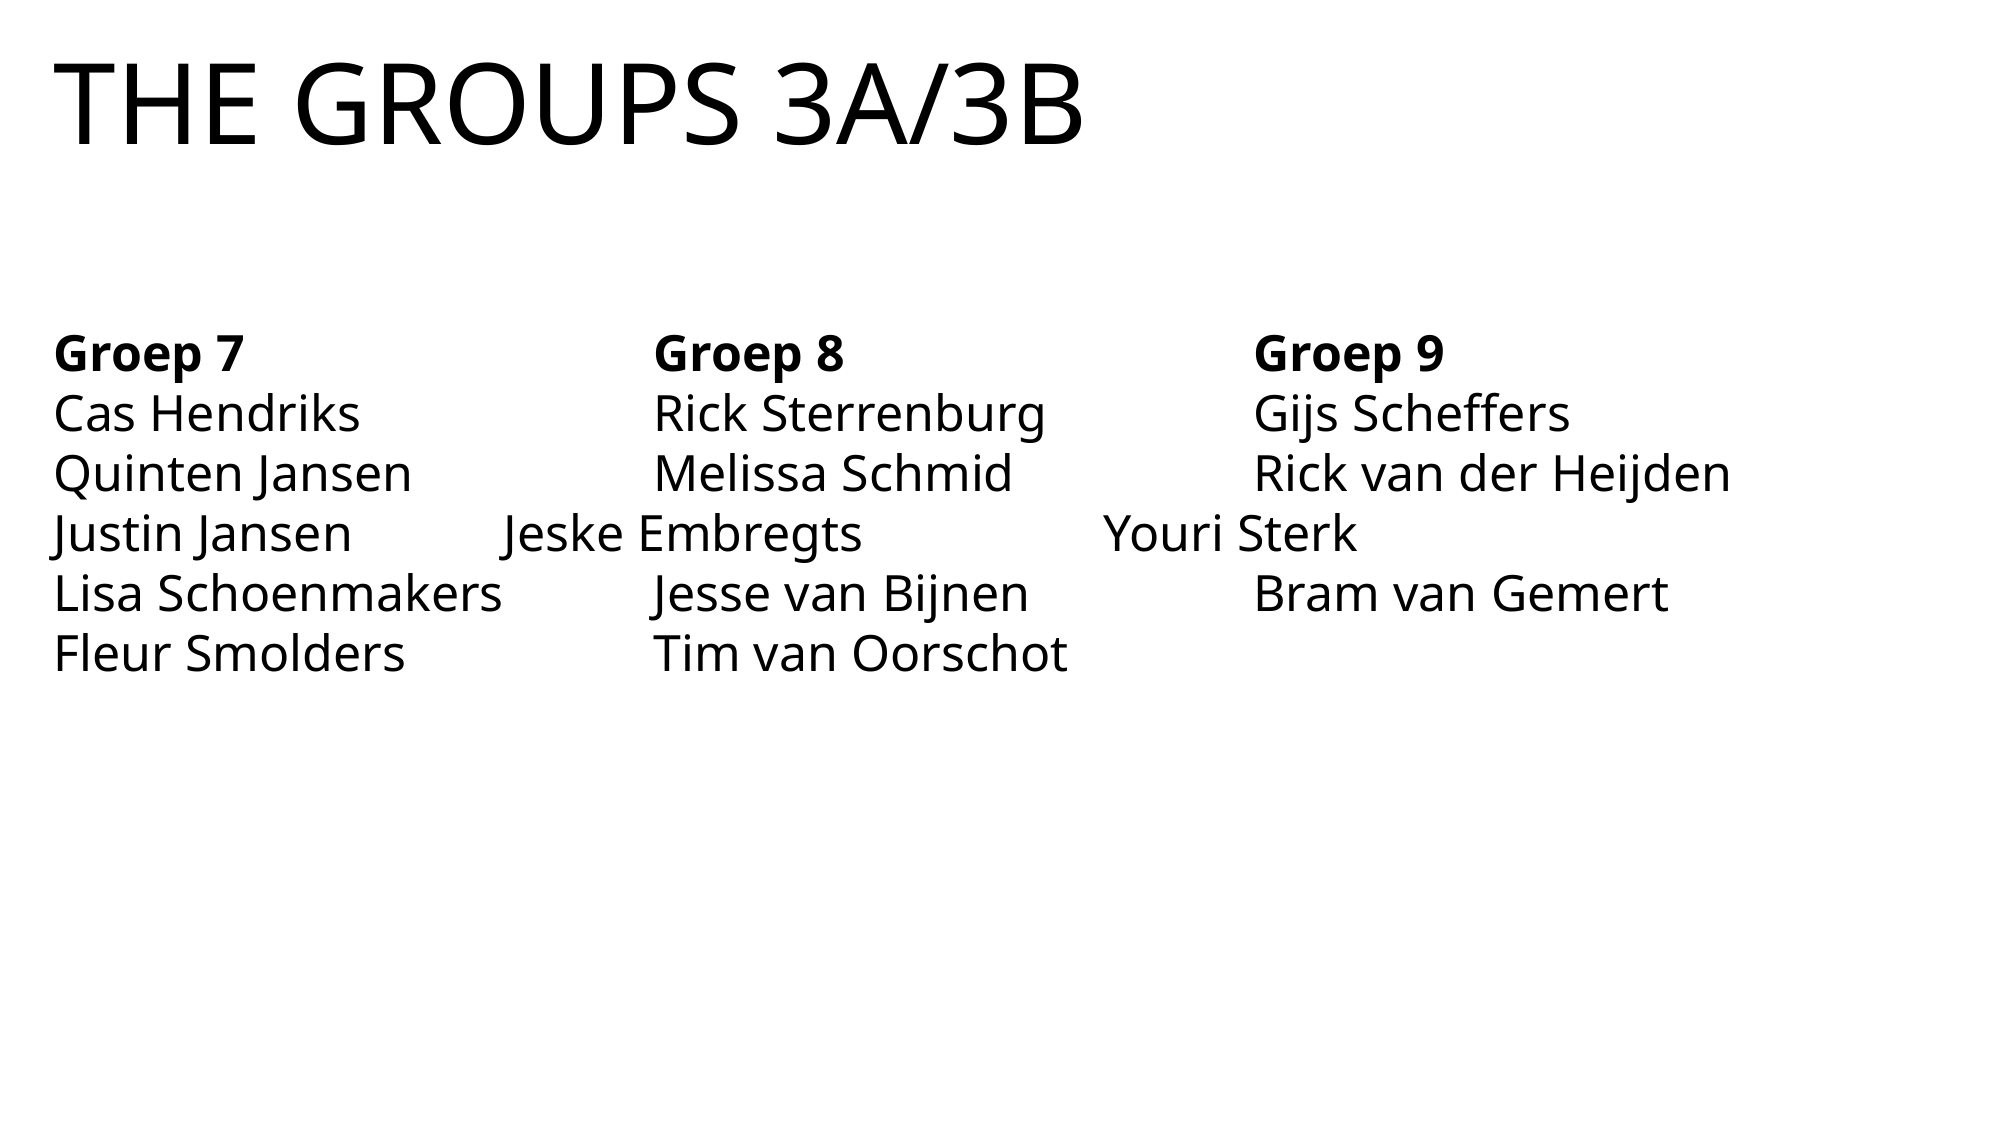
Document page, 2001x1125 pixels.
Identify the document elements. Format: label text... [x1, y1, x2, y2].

title The Groups 3A/3B [38, 0, 1603, 175]
text_box Groep 7 Groep 8 Groep 9 Cas Hendriks Rick Sterrenburg Gijs Scheffers Quinten Jansen Melissa Schmid Rick van der Heijden Justin Jansen Jeske Embregts Youri Sterk Lisa Schoenmakers Jesse van Bijnen Bram van Gemert Fleur Smolders Tim van Oorschot [38, 253, 2000, 689]
